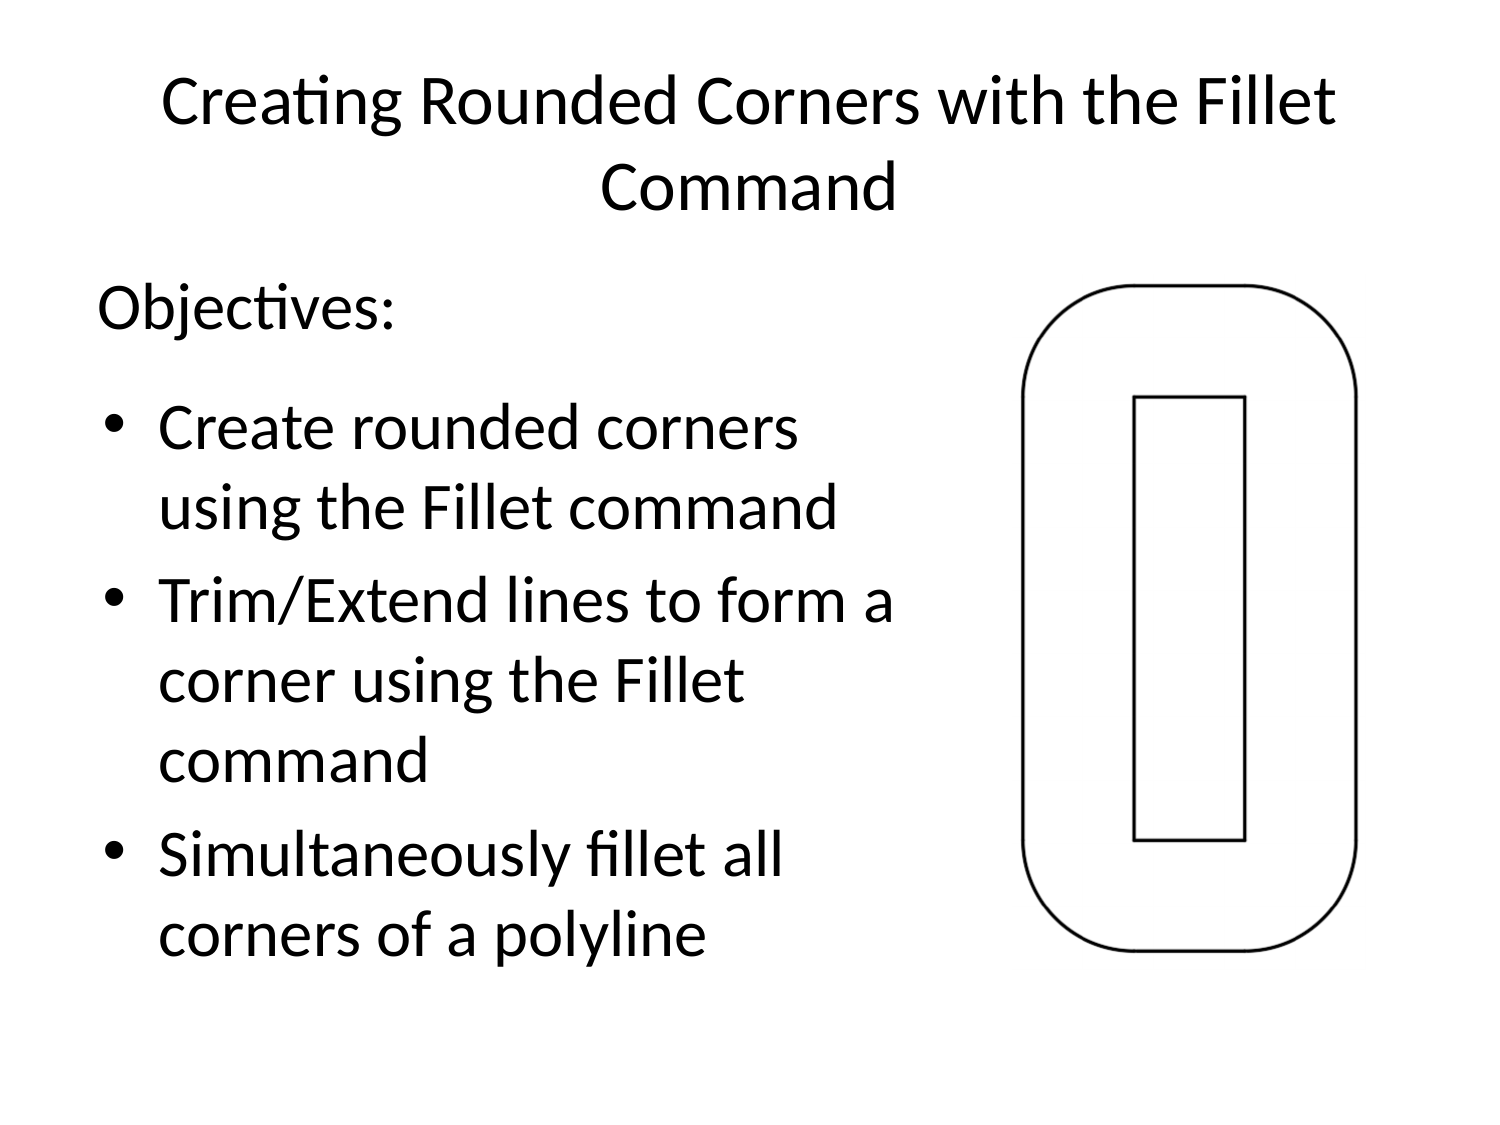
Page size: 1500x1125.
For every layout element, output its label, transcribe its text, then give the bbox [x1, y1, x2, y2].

picture [841, 275, 1500, 970]
title Creating Rounded Corners with the Fillet Command [75, 45, 1425, 233]
list Create rounded corners using the Fillet command Trim/Extend lines to form a corner using the Fillet command Simultaneously fillet all corners of a polyline [87, 375, 963, 1075]
text_box Objectives: [37, 237, 413, 350]
